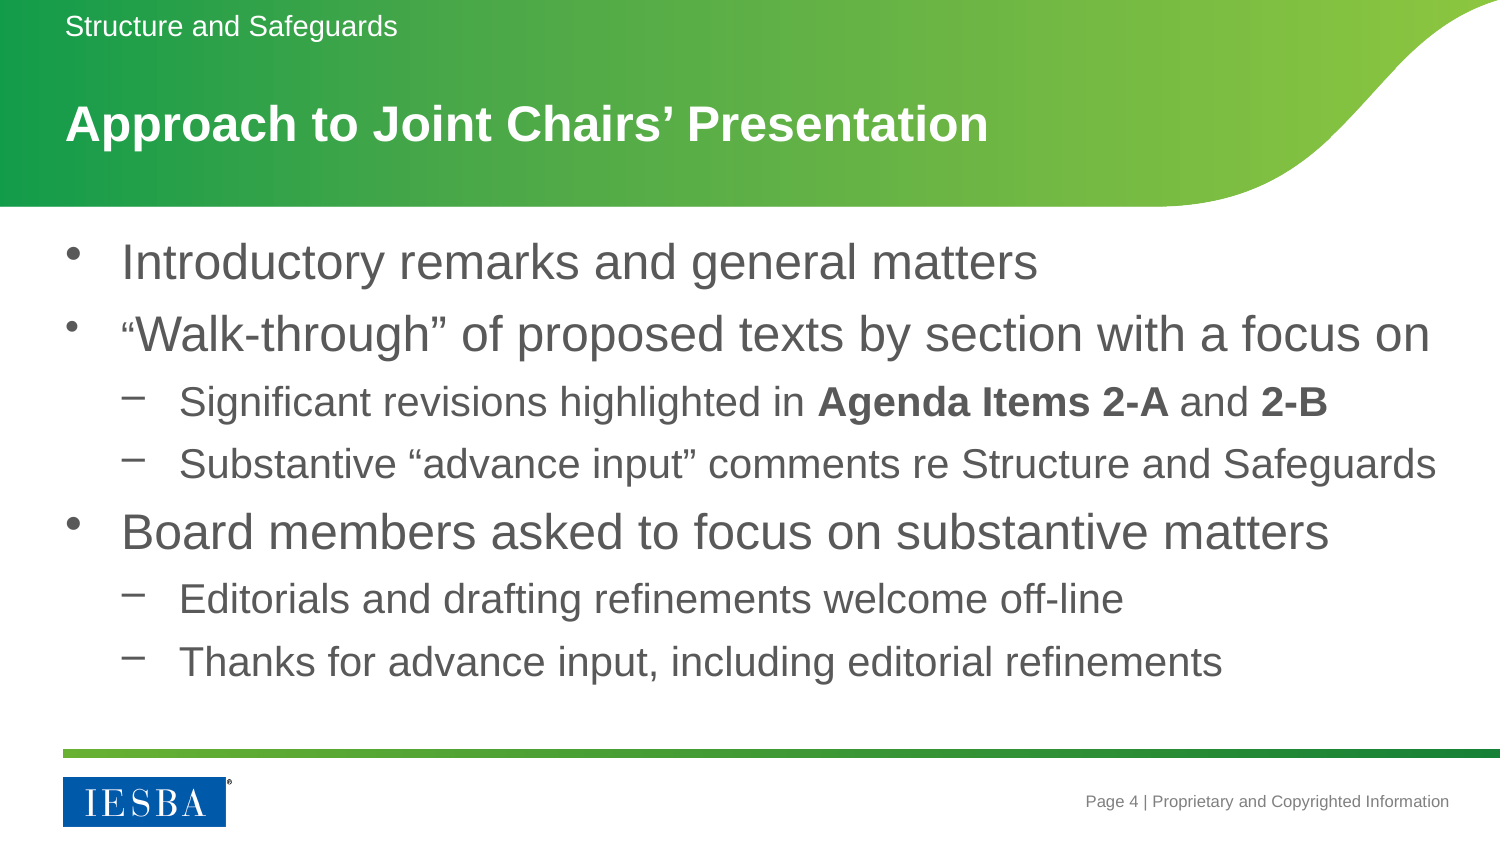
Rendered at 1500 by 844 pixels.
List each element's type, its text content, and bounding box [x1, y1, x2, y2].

text_box Introductory remarks and general matters “Walk-through” of proposed texts by section with a focus on Significant revisions highlighted in Agenda Items 2-A and 2-B Substantive “advance input” comments re Structure and Safeguards Board members asked to focus on substantive matters Editorials and drafting refinements welcome off-line Thanks for advance input, including editorial refinements [49, 221, 1463, 747]
text_box Structure and Safeguards [50, 0, 1053, 50]
picture [0, 0, 1500, 207]
text_box Approach to Joint Chairs’ Presentation [50, 84, 1350, 150]
picture [63, 777, 232, 827]
